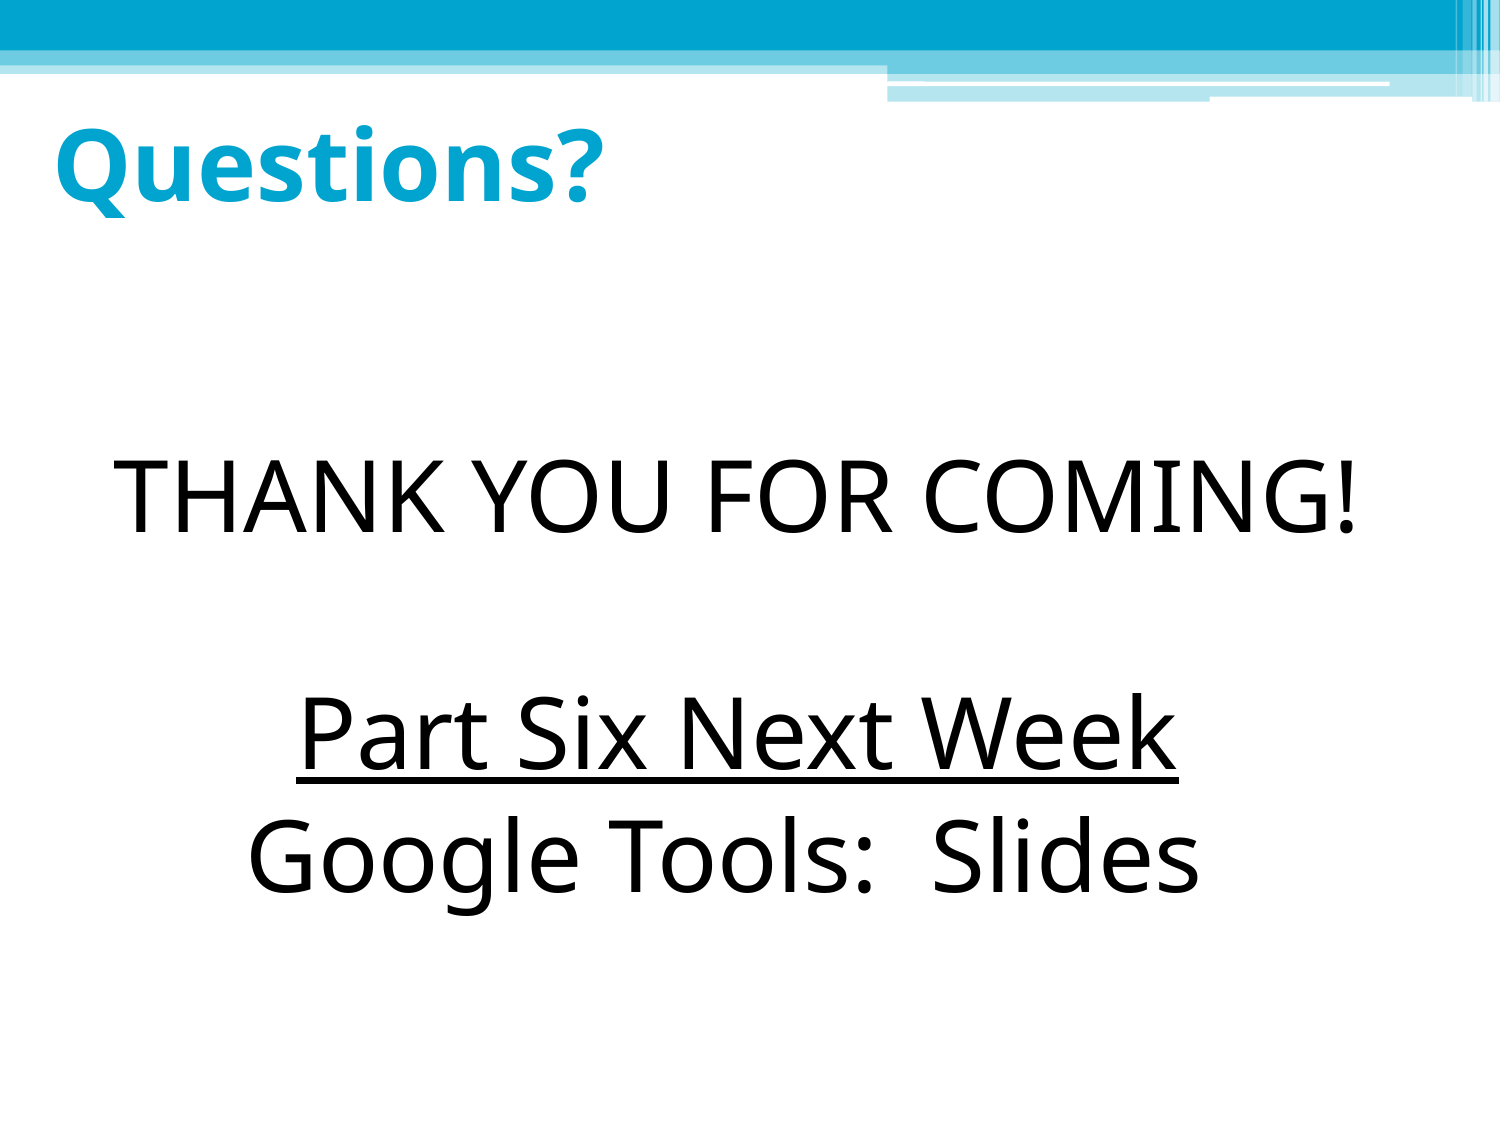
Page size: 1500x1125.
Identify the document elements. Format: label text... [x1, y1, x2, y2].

text_box THANK YOU FOR COMING! Part Six Next Week Google Tools: Slides [62, 425, 1405, 1063]
title Questions? [37, 75, 888, 248]
list [75, 324, 1418, 950]
